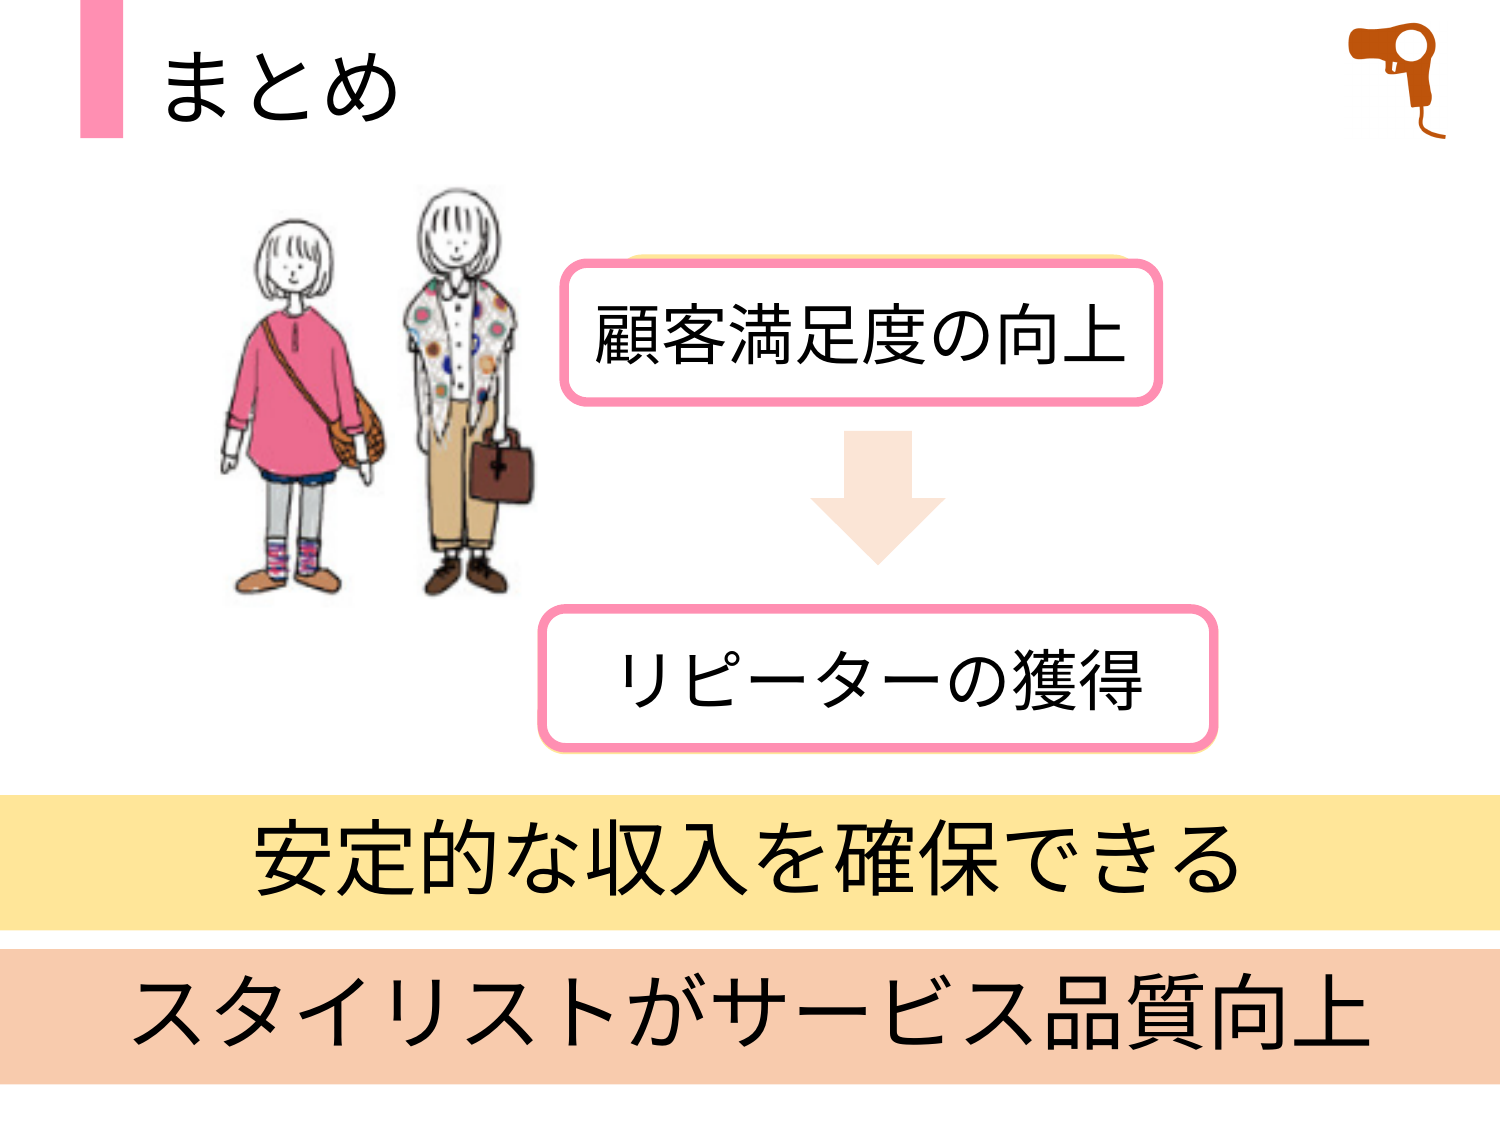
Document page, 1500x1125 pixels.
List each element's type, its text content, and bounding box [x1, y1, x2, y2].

picture [1344, 21, 1448, 139]
text_box リピーターの獲得 [541, 607, 1215, 749]
text_box 新規顧客獲得 [629, 258, 1127, 262]
text_box スタイリストがサービス品質向上 [0, 949, 1500, 1085]
text_box [79, 0, 124, 139]
title まとめ [138, 24, 1433, 160]
text_box 顧客満足度の向上 [565, 262, 1160, 404]
text_box 安定的な収入を確保できる [0, 795, 1500, 931]
text_box [807, 429, 949, 567]
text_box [214, 182, 565, 613]
